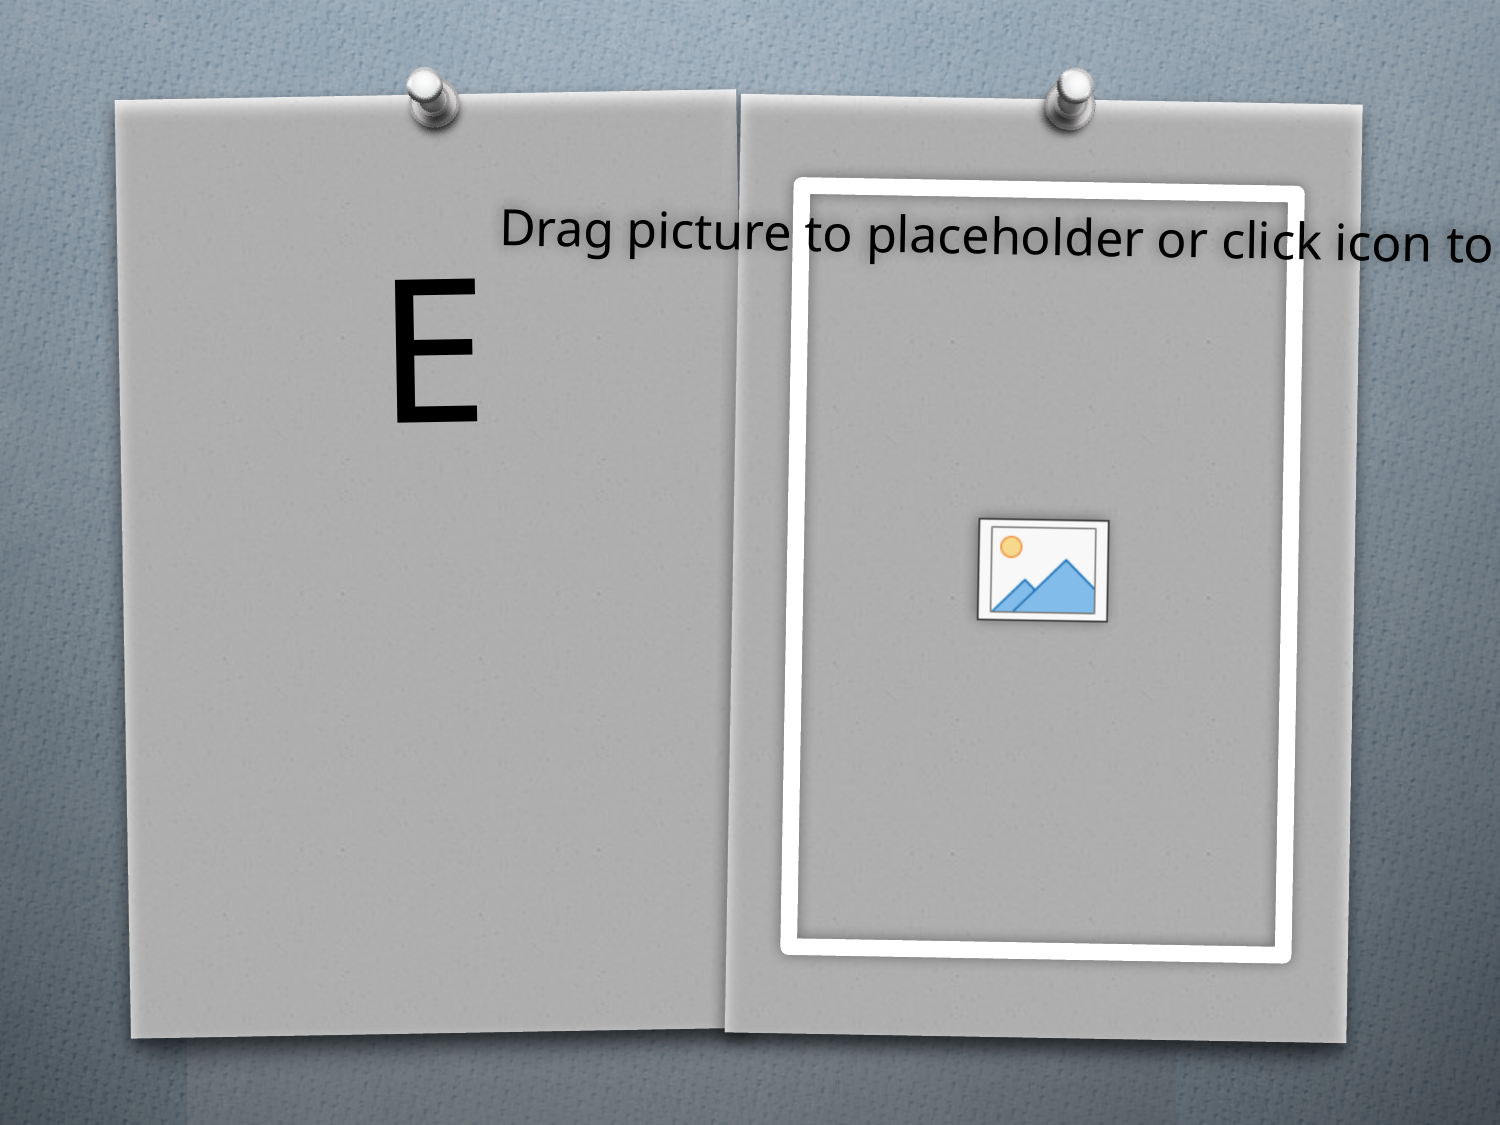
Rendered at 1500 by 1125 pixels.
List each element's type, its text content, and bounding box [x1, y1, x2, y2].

picture [803, 197, 1282, 943]
picture [1016, 41, 1138, 162]
title E [179, 222, 687, 475]
picture [375, 33, 497, 157]
